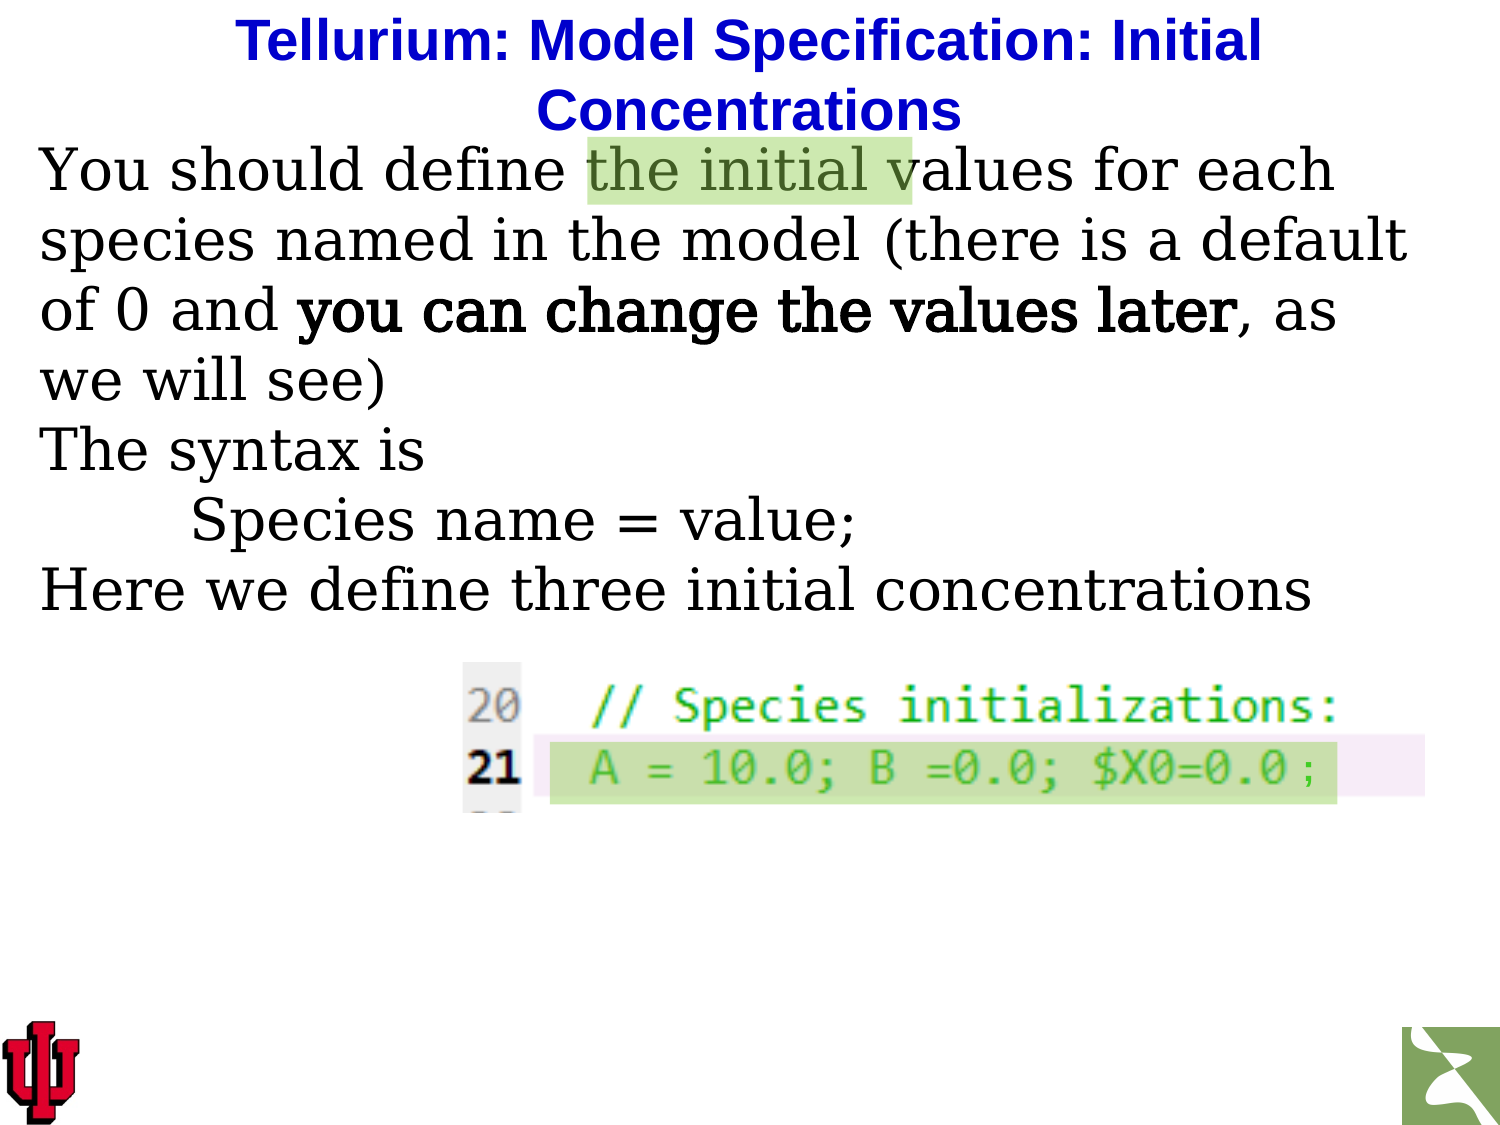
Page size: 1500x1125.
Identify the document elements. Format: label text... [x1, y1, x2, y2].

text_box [462, 662, 1426, 813]
text_box [585, 135, 914, 207]
text_box You should define the initial values for each species named in the model (there is a default of 0 and you can change the values later, as we will see) The syntax is Species name = value; Here we define three initial concentrations [24, 478, 1425, 556]
text_box [0, 112, 1500, 478]
title Tellurium: Model Specification: Initial Concentrations [0, 19, 1500, 112]
picture [1402, 1027, 1500, 1125]
text_box [0, 556, 1500, 663]
text_box You should define the initial values for each species named in the model (there is a default of 0 and you can change the values later, as we will see) The syntax is Species name = value; Here we define three initial concentrations [24, 663, 1425, 980]
picture [0, 1020, 80, 1125]
